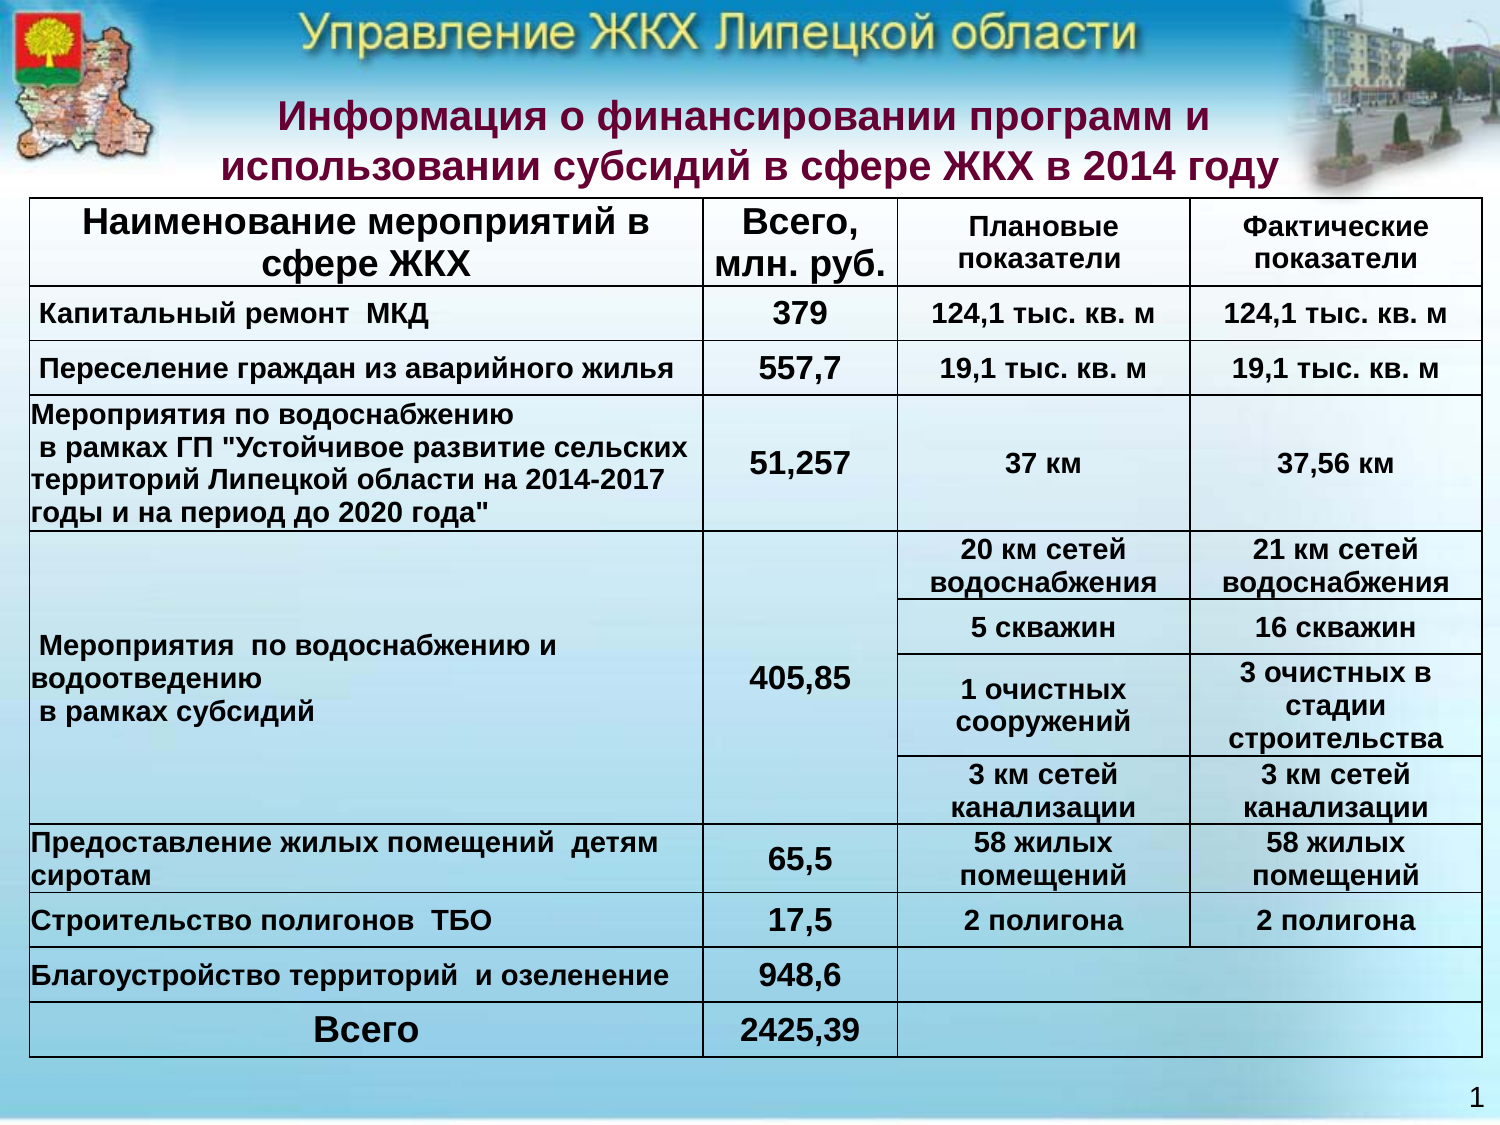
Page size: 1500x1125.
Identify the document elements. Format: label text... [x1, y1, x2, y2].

table_header Фактические показатели [1191, 199, 1481, 285]
table_cell 19,1 тыс. кв. м [898, 341, 1189, 394]
table_cell 379 [704, 287, 897, 340]
table_cell 5 скважин [898, 600, 1189, 653]
table_cell 16 скважин [1191, 600, 1481, 653]
table_cell 124,1 тыс. кв. м [1191, 287, 1481, 340]
table_cell 17,5 [704, 893, 897, 946]
table_cell [898, 1003, 1481, 1056]
table_cell Строительство полигонов ТБО [30, 893, 702, 946]
table_cell Всего [30, 1003, 702, 1056]
table_cell 2 полигона [898, 893, 1189, 946]
table_cell Благоустройство территорий и озеленение [30, 948, 702, 1001]
table_cell 21 км сетей водоснабжения [1191, 532, 1481, 598]
table_cell 124,1 тыс. кв. м [898, 287, 1189, 340]
table_cell 2 полигона [1191, 893, 1481, 946]
table_cell 58 жилых помещений [1191, 825, 1481, 892]
table_cell 405,85 [704, 532, 897, 823]
table_cell Мероприятия по водоснабжению и водоотведению в рамках субсидий [30, 532, 702, 823]
table_cell 37 км [898, 396, 1189, 530]
table_cell 948,6 [704, 948, 897, 1001]
picture [0, 0, 1500, 1125]
table_cell Мероприятия по водоснабжению в рамках ГП "Устойчивое развитие сельских территорий Липецкой области на 2014-2017 годы и на период до 2020 года" [30, 396, 702, 530]
table_cell 3 км сетей канализации [898, 757, 1189, 823]
table_cell 1 очистных сооружений [898, 655, 1189, 755]
table_header Плановые показатели [898, 199, 1189, 285]
title Информация о финансировании программ и использовании субсидий в сфере ЖКХ в 2014 году [75, 45, 1425, 197]
table_header Всего, млн. руб. [704, 199, 897, 285]
table_cell [898, 948, 1481, 1001]
table_cell 58 жилых помещений [898, 825, 1189, 892]
table_cell 37,56 км [1191, 396, 1481, 530]
table_cell 3 очистных в стадии строительства [1191, 655, 1481, 755]
table_cell 20 км сетей водоснабжения [898, 532, 1189, 598]
table_cell Переселение граждан из аварийного жилья [30, 341, 702, 394]
slide_number 1 [1149, 1070, 1500, 1125]
table_cell 2425,39 [704, 1003, 897, 1056]
table_cell 557,7 [704, 341, 897, 394]
table_cell Капитальный ремонт МКД [30, 287, 702, 340]
table_cell 65,5 [704, 825, 897, 892]
table_header Наименование мероприятий в сфере ЖКХ [30, 199, 702, 285]
table_cell 19,1 тыс. кв. м [1191, 341, 1481, 394]
table_cell 51,257 [704, 396, 897, 530]
table_cell 3 км сетей канализации [1191, 757, 1481, 823]
table_cell Предоставление жилых помещений детям сиротам [30, 825, 702, 892]
